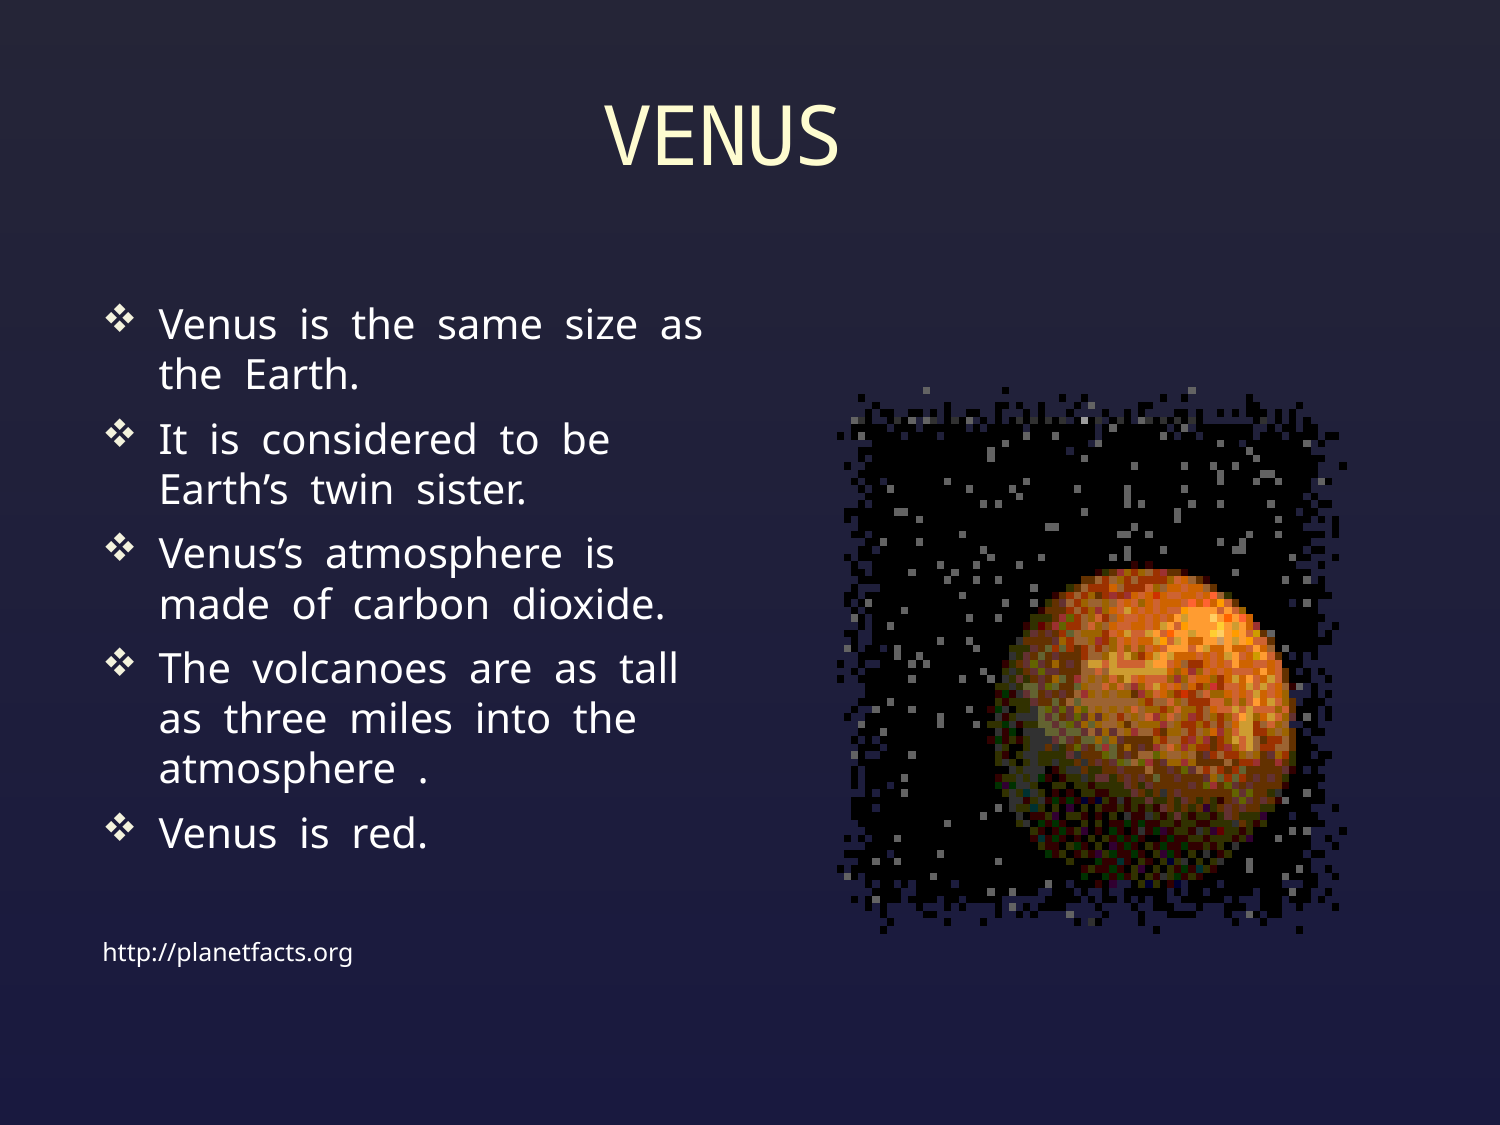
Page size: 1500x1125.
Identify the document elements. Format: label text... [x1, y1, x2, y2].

picture [837, 387, 1347, 935]
list Venus is the same size as the Earth. It is considered to be Earth’s twin sister. Venus’s atmosphere is made of carbon dioxide. The volcanoes are as tall as three miles into the atmosphere . Venus is red. http://planetfacts.org [76, 290, 739, 1033]
title VENUS [587, 75, 1500, 225]
